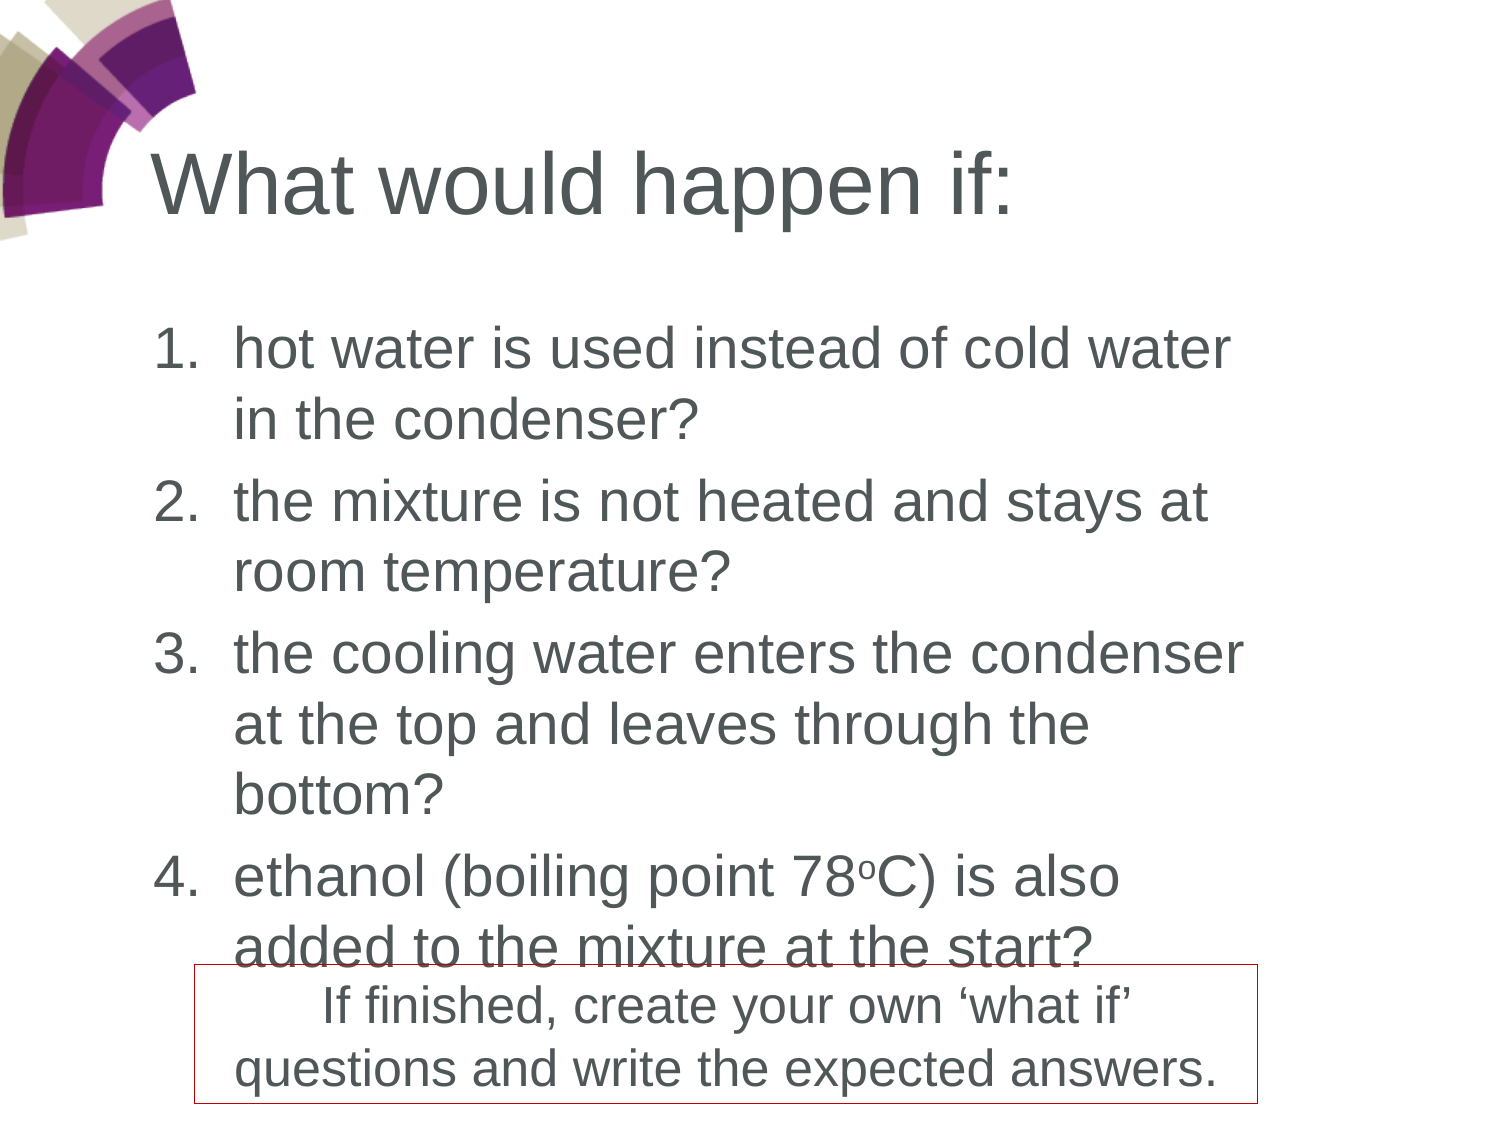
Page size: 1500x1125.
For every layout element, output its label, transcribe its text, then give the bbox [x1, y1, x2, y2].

picture [0, 0, 1500, 1125]
list What would happen if: [135, 119, 1282, 297]
list hot water is used instead of cold water in the condenser? the mixture is not heated and stays at room temperature? the cooling water enters the condenser at the top and leaves through the bottom? ethanol (boiling point 78oC) is also added to the mixture at the start? [138, 302, 1282, 988]
text_box If finished, create your own ‘what if’ questions and write the expected answers. [194, 964, 1258, 1104]
